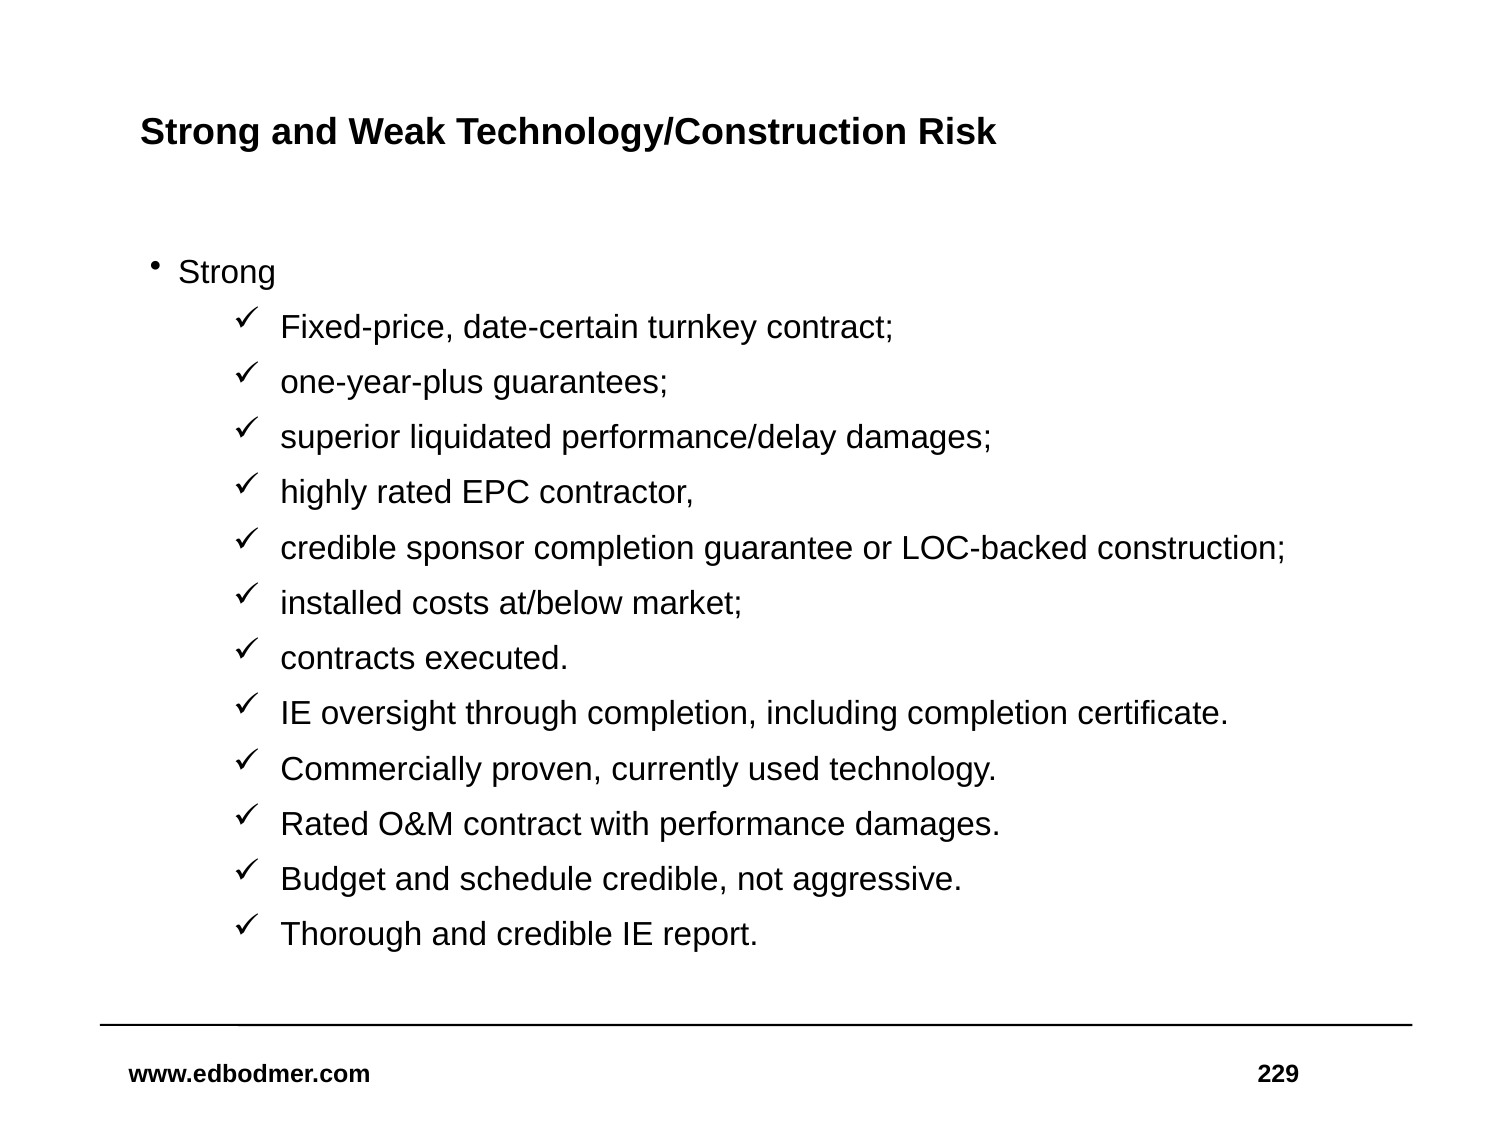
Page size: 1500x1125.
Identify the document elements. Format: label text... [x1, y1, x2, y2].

list Strong Fixed-price, date-certain turnkey contract; one-year-plus guarantees; superior liquidated performance/delay damages; highly rated EPC contractor, credible sponsor completion guarantee or LOC-backed construction; installed costs at/below market; contracts executed. IE oversight through completion, including completion certificate. Commercially proven, currently used technology. Rated O&M contract with performance damages. Budget and schedule credible, not aggressive. Thorough and credible IE report. [125, 249, 1375, 1000]
title Strong and Weak Technology/Construction Risk [125, 99, 1288, 225]
